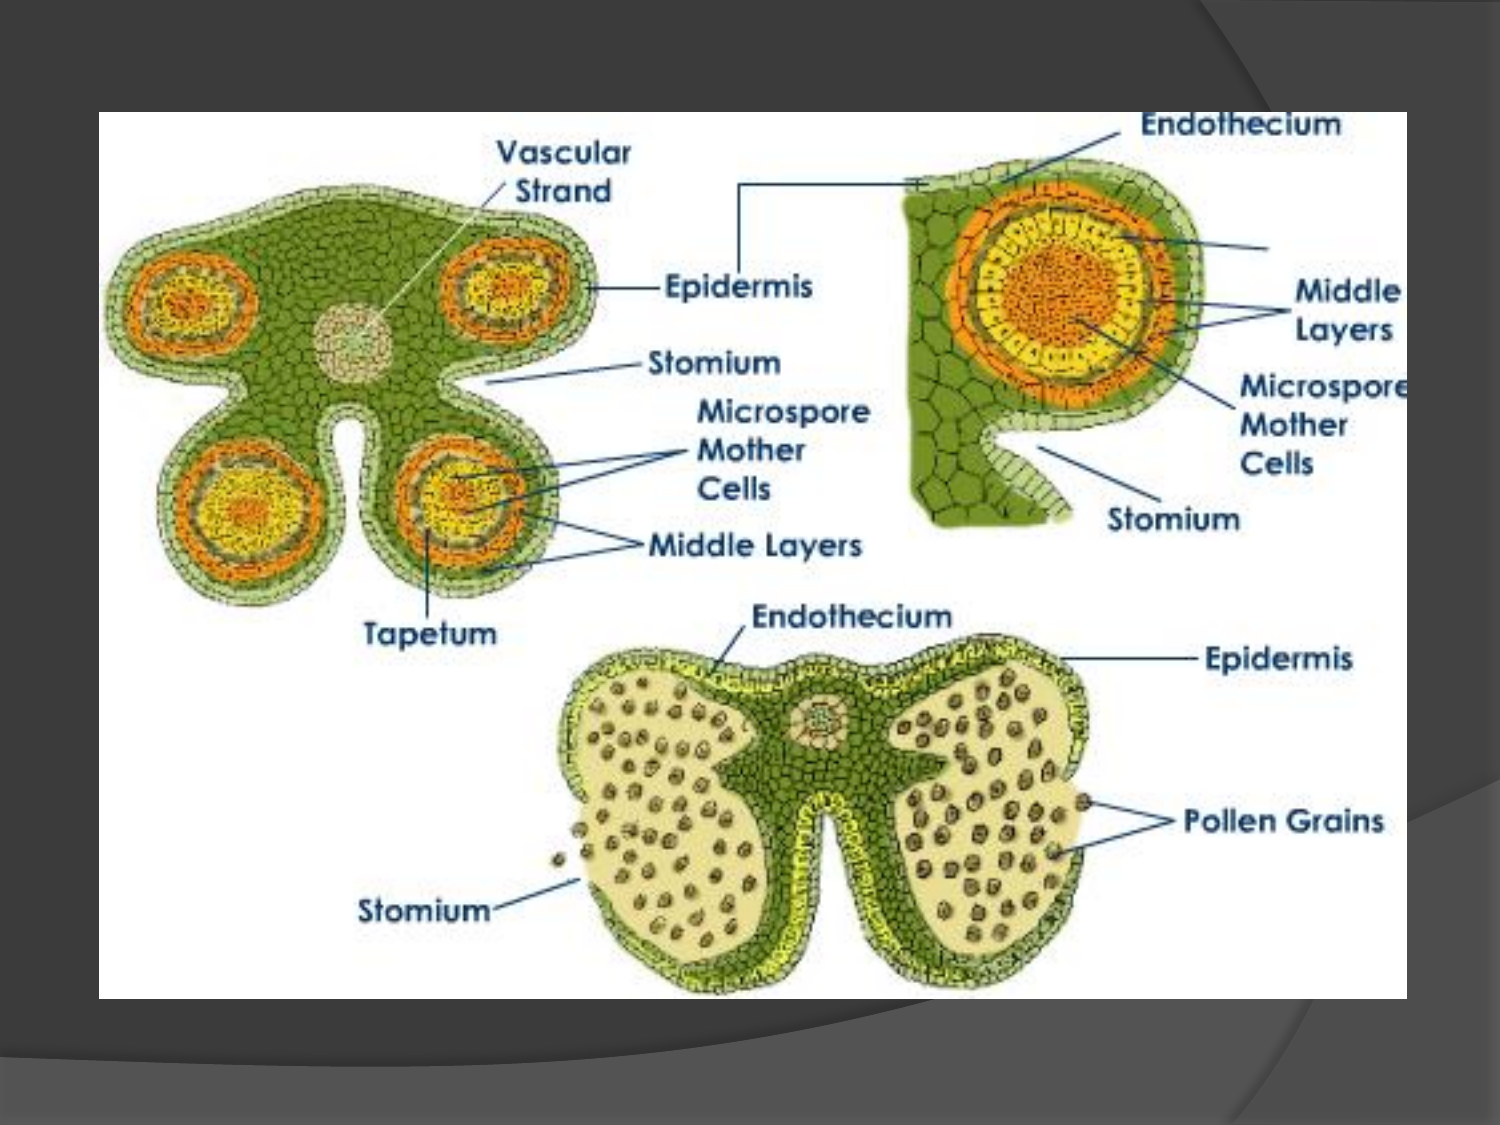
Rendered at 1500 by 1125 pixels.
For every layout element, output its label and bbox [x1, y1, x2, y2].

picture [99, 112, 1408, 1000]
